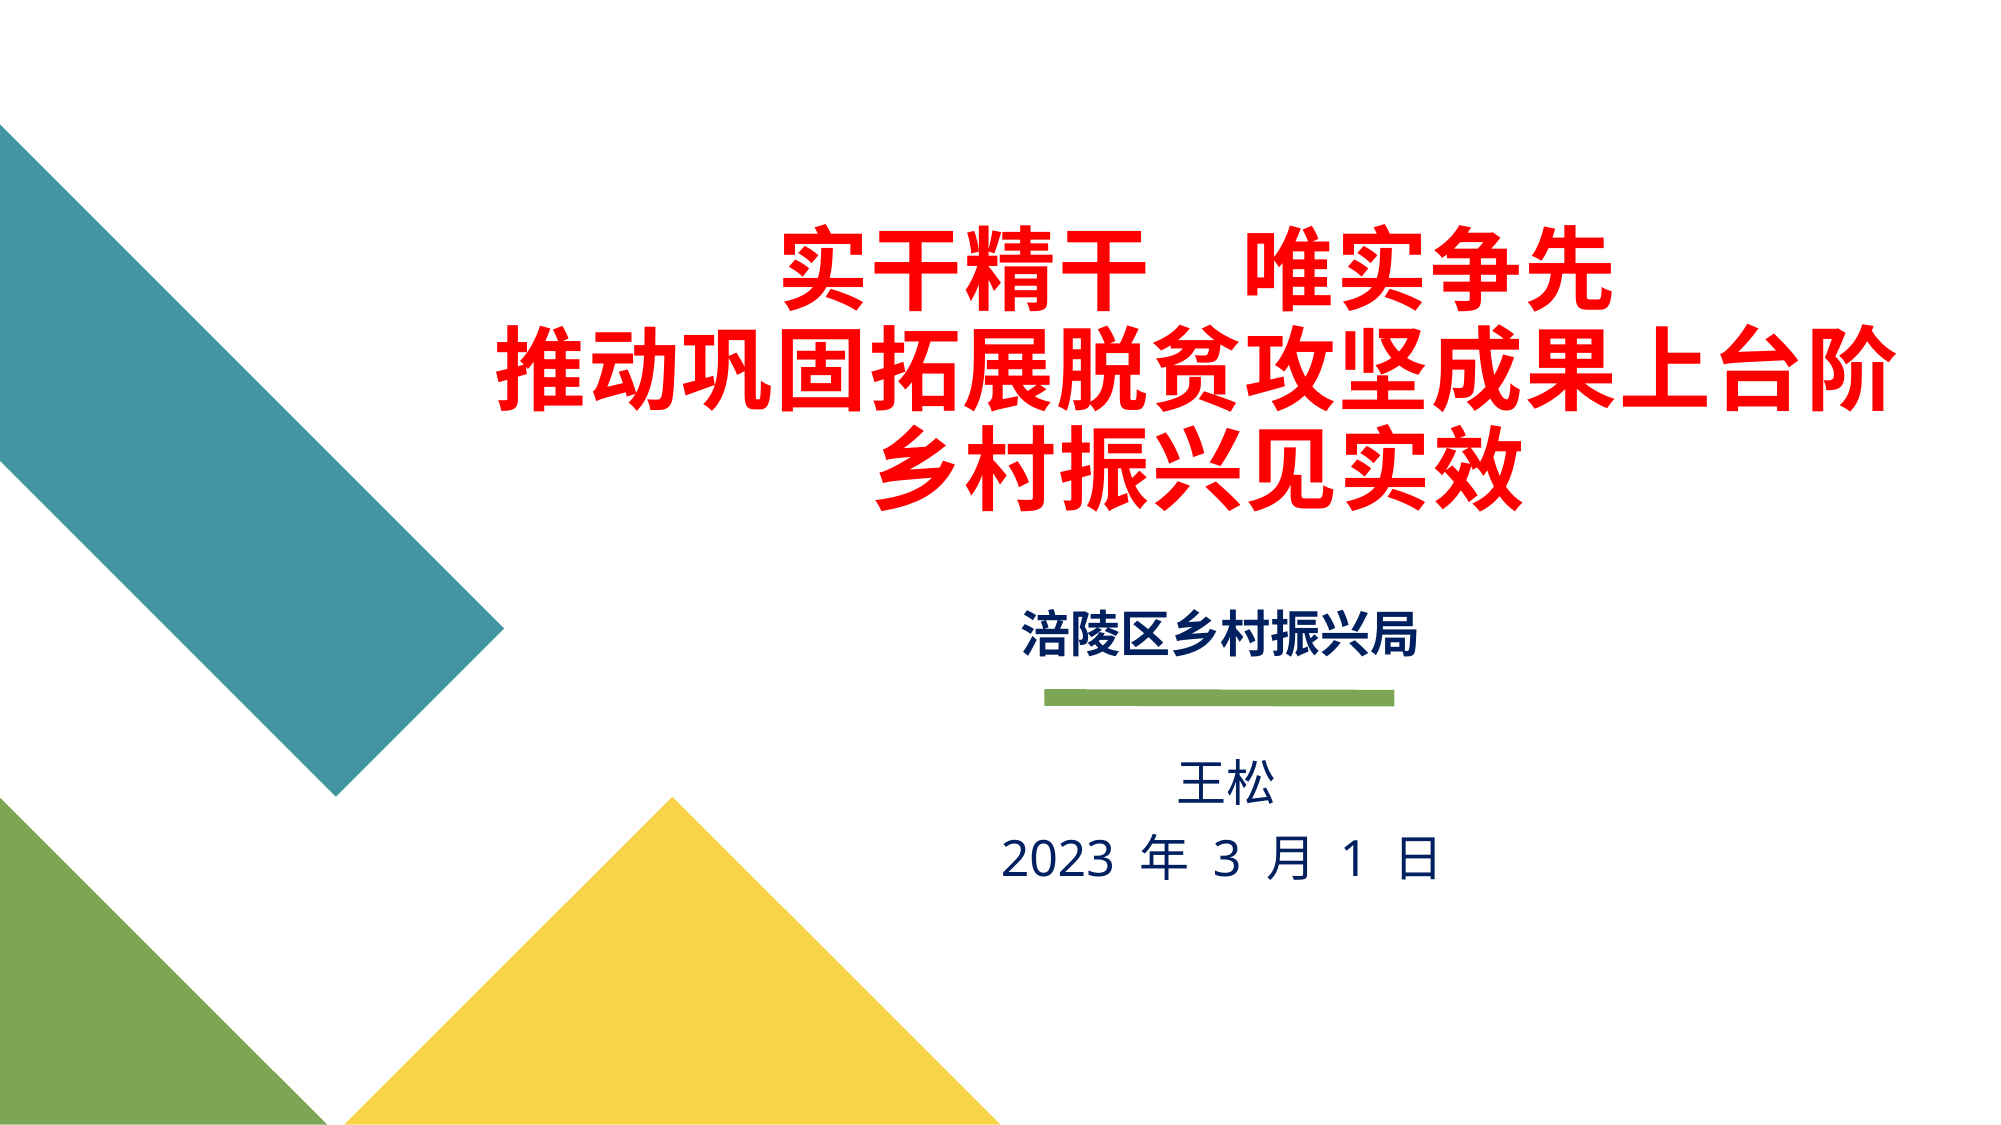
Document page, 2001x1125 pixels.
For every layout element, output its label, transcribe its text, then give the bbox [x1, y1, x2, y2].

title 实干精干 唯实争先 推动巩固拓展脱贫攻坚成果上台阶 乡村振兴见实效 [478, 207, 1918, 522]
list 涪陵区乡村振兴局 王松 2023 年 3 月 1 日 [775, 608, 1677, 988]
